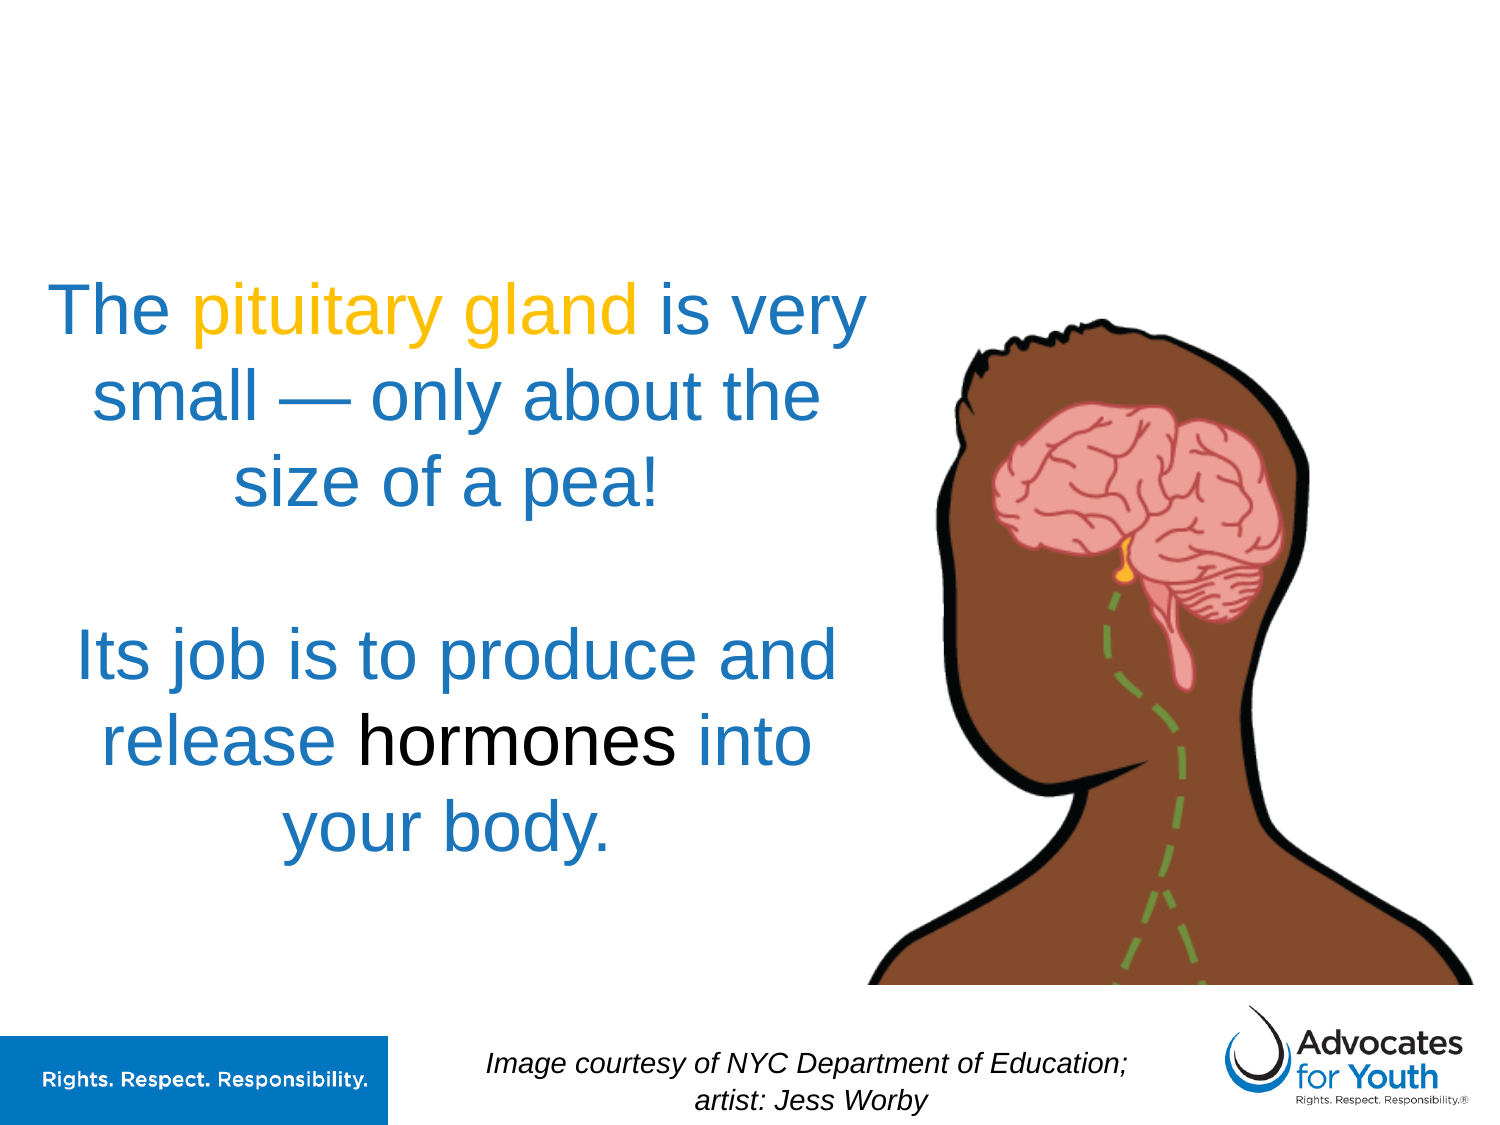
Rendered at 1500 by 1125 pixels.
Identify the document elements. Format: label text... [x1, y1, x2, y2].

title The pituitary gland is very small — only about the size of a pea! Its job is to produce and release hormones into your body. [46, 262, 687, 867]
picture [1199, 990, 1500, 1125]
picture [692, 217, 1500, 985]
text_box Image courtesy of NYC Department of Education; artist: Jess Worby [422, 1034, 1194, 1124]
picture [0, 1036, 388, 1125]
